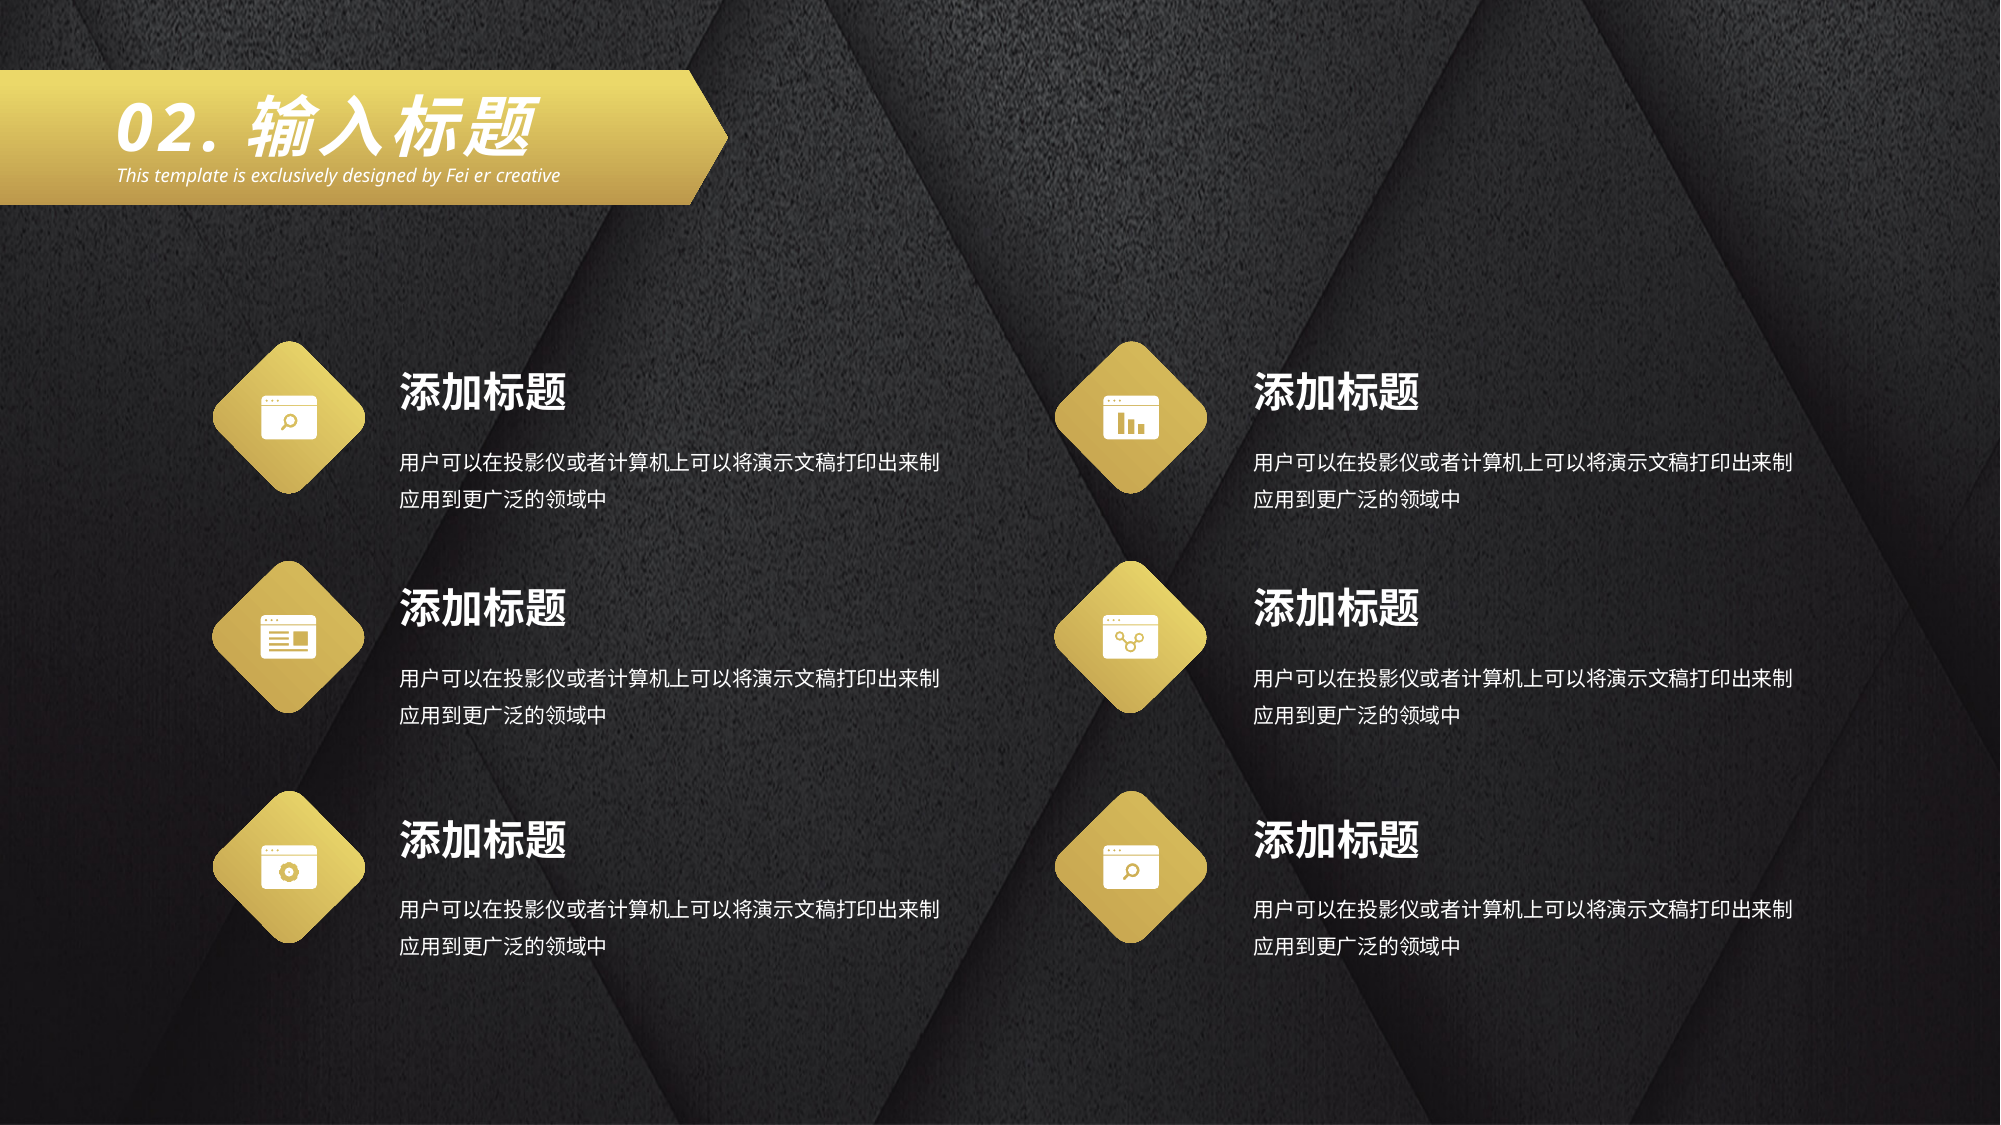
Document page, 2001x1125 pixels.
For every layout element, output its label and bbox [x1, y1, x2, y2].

text_box [1239, 574, 1824, 733]
text_box [1102, 615, 1159, 659]
text_box [385, 805, 970, 964]
text_box [1054, 340, 1209, 495]
text_box [1054, 790, 1209, 944]
text_box [0, 69, 728, 206]
picture [0, 0, 2000, 1125]
text_box [1103, 845, 1159, 889]
text_box [385, 574, 970, 733]
text_box [261, 395, 317, 440]
text_box [1103, 395, 1159, 440]
text_box [261, 845, 317, 889]
text_box [1053, 560, 1208, 714]
text_box [212, 340, 366, 495]
text_box [1239, 805, 1824, 964]
text_box [211, 560, 366, 714]
text_box [260, 615, 317, 659]
text_box [1239, 358, 1824, 516]
text_box [212, 790, 366, 944]
text_box [385, 358, 970, 516]
